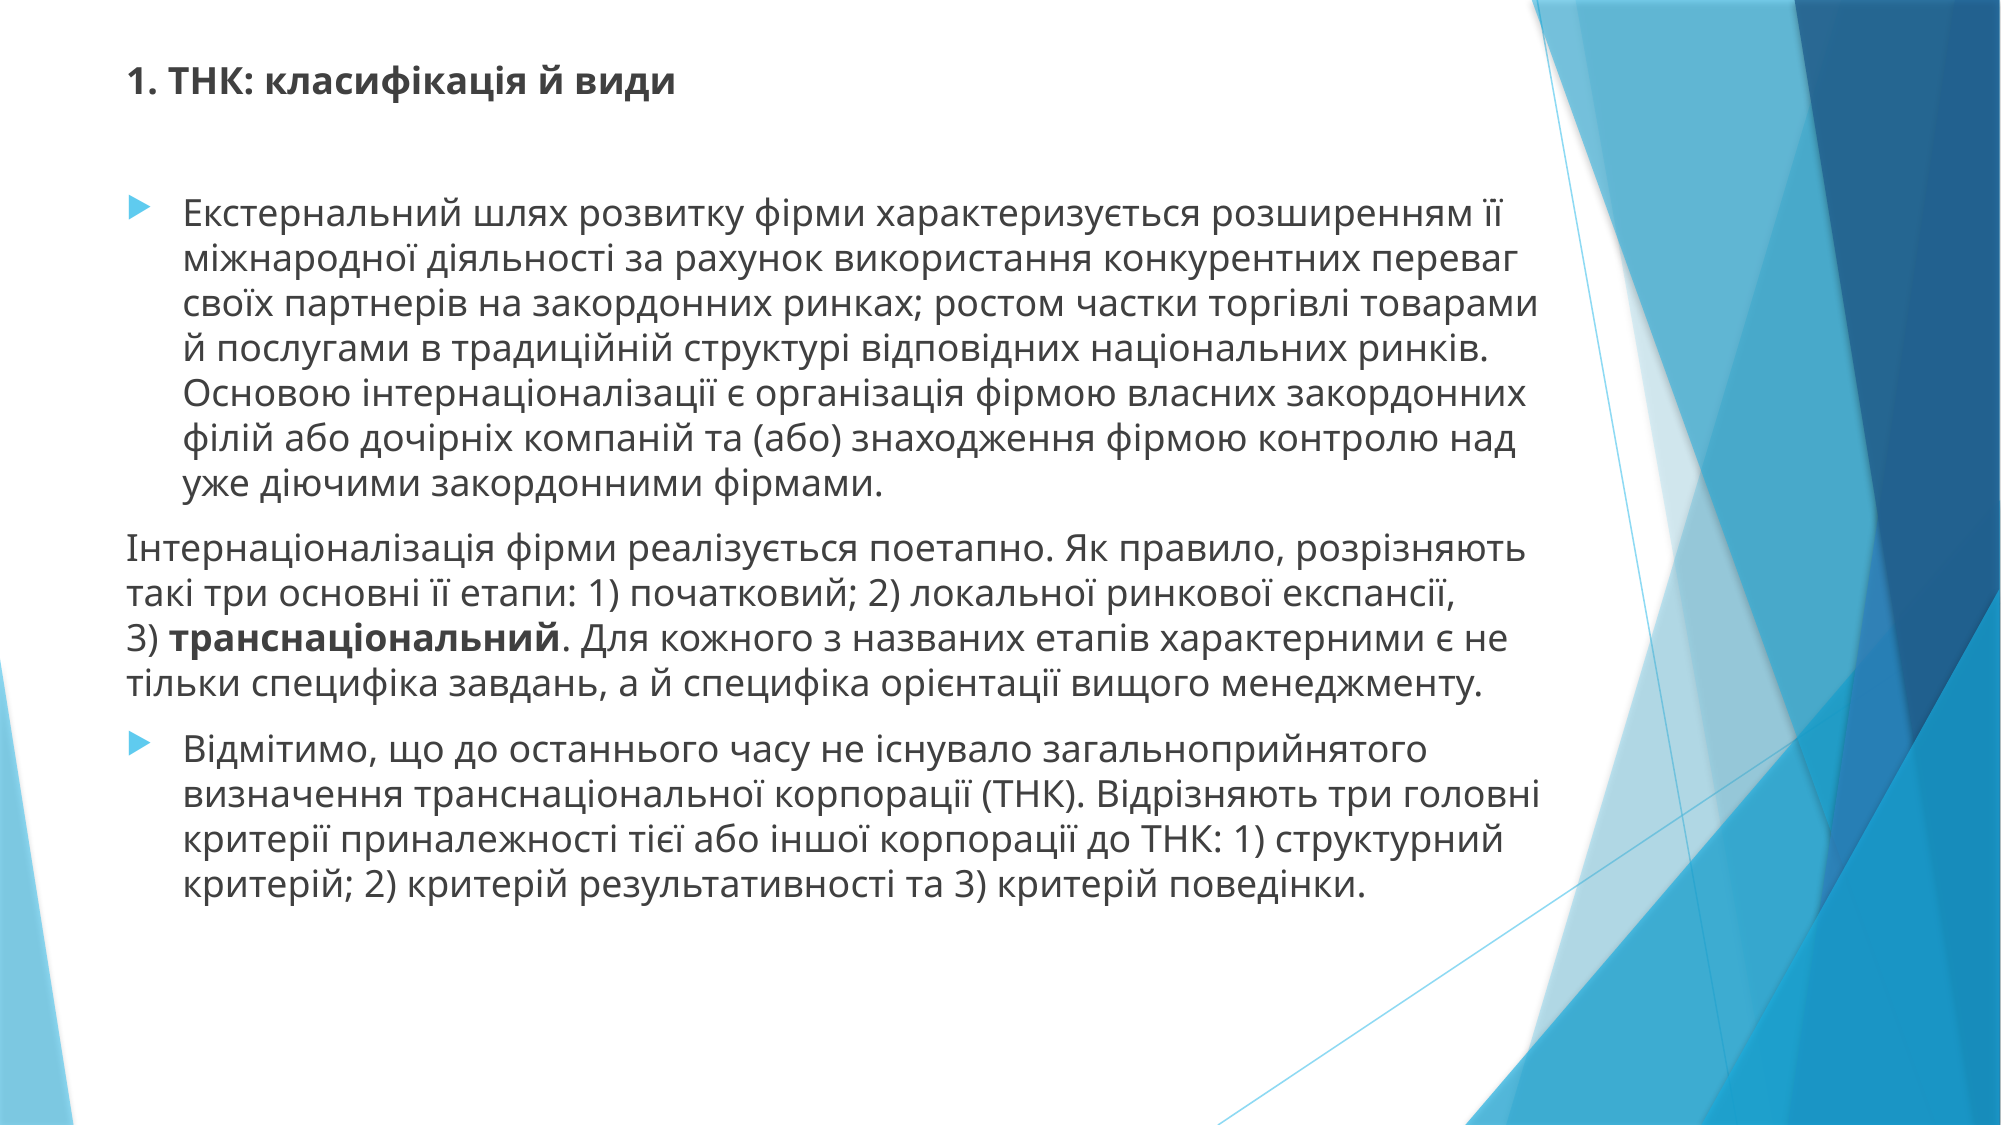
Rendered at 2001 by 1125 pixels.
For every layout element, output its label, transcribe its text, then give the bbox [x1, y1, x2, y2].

list 1. ТНК: класифікація й види Екстернальний шлях розвитку фірми характеризується розширенням її міжнародної діяльності за рахунок використання конкурентних переваг своїх партнерів на закордонних ринках; ростом частки торгівлі товарами й послугами в традиційній структурі відповідних національних ринків. Основою інтернаціоналізації є організація фірмою власних закордонних філій або дочірніх компаній та (або) знаходження фірмою контролю над уже діючими закордонними фірмами. Інтернаціоналізація фірми реалізується поетапно. Як правило, розрізняють такі три основні її етапи: 1) початковий; 2) локальної ринкової експансії, 3) транснаціональний. Для кожного з названих етапів характерними є не тільки специфіка завдань, а й специфіка орієнтації вищого менеджменту. Відмітимо, що до останнього часу не існувало загальноприйнятого визначення транснаціональної корпорації (ТНК). Відрізняють три головні критерії приналежності тієї або іншої корпорації до ТНК: 1) структурний критерій; 2) критерій результативності та 3) критерій поведінки. [111, 49, 1585, 1077]
